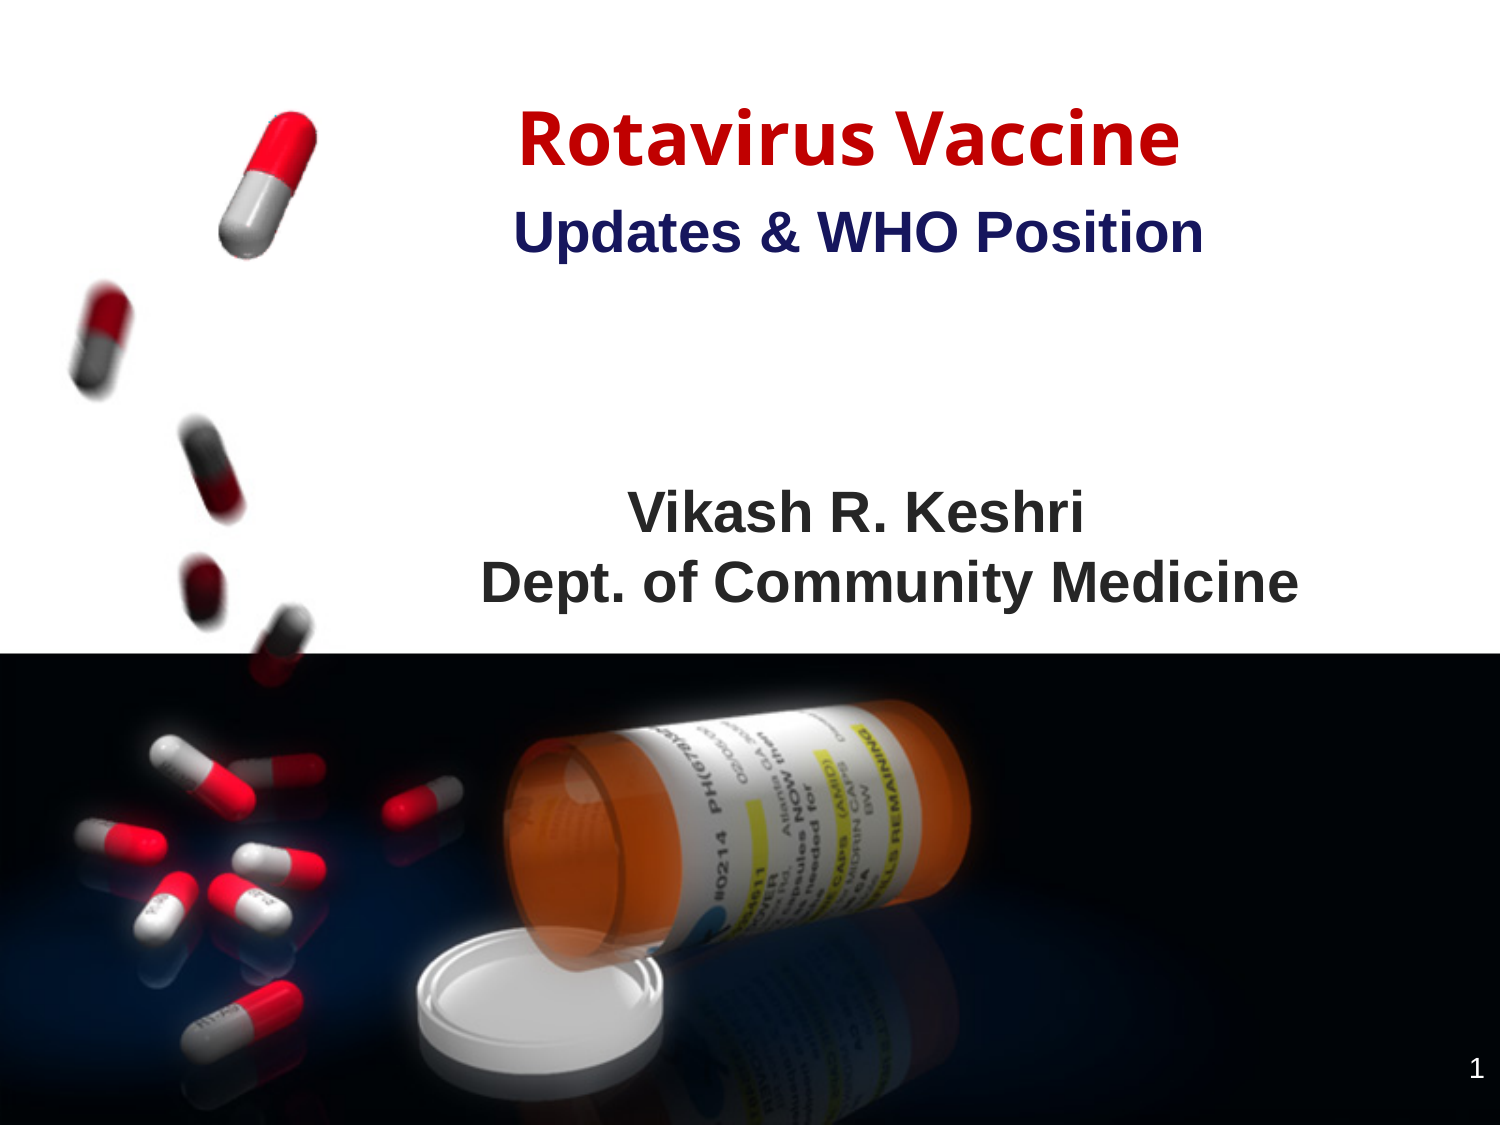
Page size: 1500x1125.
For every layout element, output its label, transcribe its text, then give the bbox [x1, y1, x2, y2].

text_box Updates & WHO Position Vikash R. Keshri Dept. of Community Medicine [433, 222, 1453, 657]
picture [0, 0, 1500, 1125]
title Rotavirus Vaccine [316, 81, 1384, 189]
